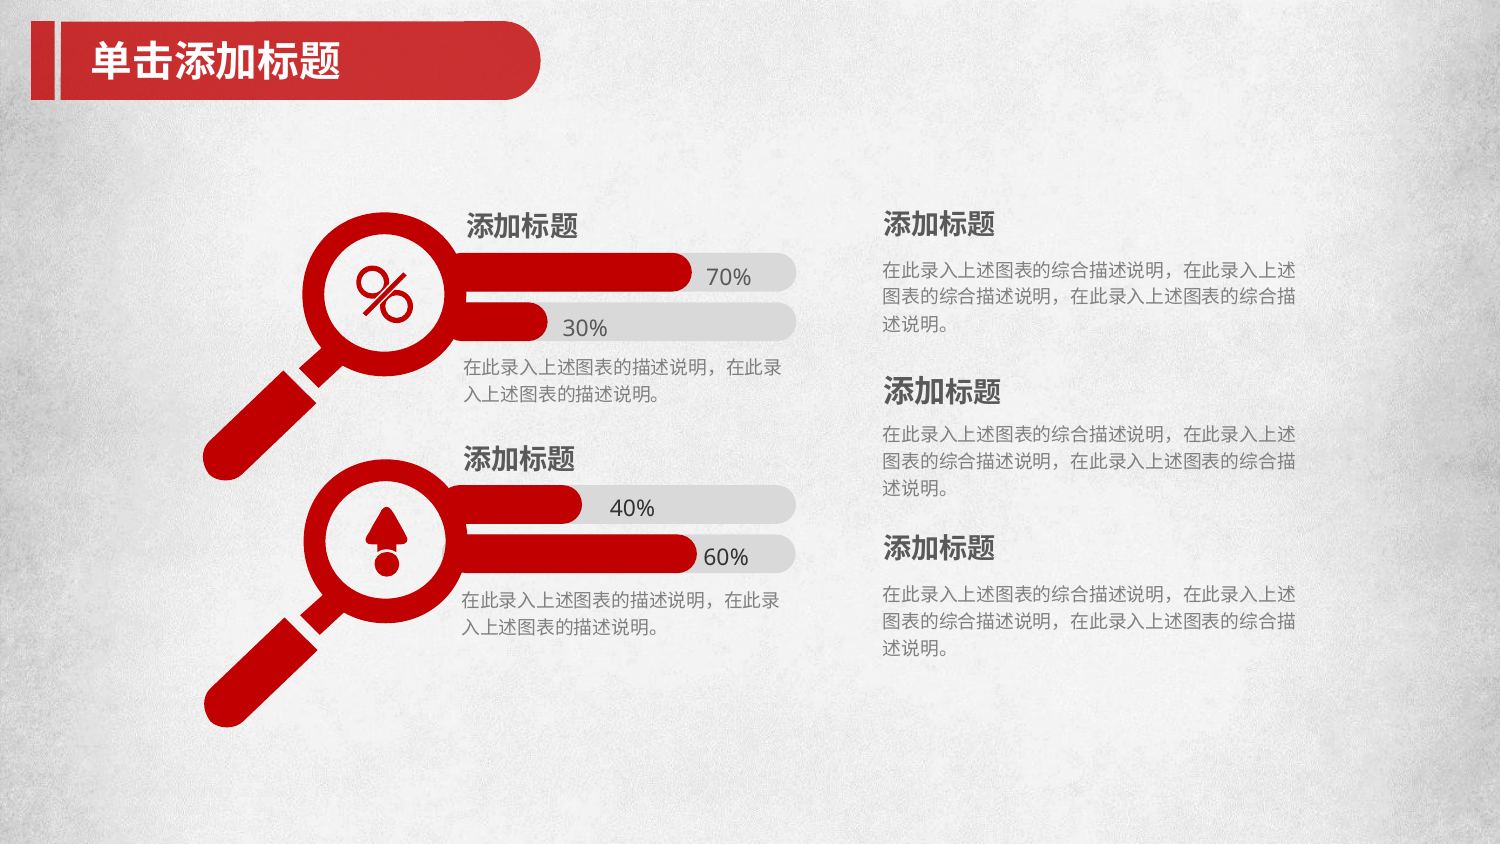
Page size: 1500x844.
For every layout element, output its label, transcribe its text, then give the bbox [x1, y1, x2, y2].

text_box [201, 459, 468, 730]
text_box 在此录入上述图表的描述说明，在此录入上述图表的描述说明。 [468, 579, 796, 644]
text_box 在此录入上述图表的综合描述说明，在此录入上述图表的综合描述说明，在此录入上述图表的综合描述说明。 [871, 248, 1317, 341]
text_box 在此录入上述图表的综合描述说明，在此录入上述图表的综合描述说明，在此录入上述图表的综合描述说明。 [871, 572, 1317, 665]
text_box [59, 20, 529, 101]
text_box 在此录入上述图表的描述说明，在此录入上述图表的描述说明。 [467, 345, 798, 411]
text_box 添加标题 [872, 200, 1007, 246]
text_box 添加标题 [454, 202, 590, 248]
picture [0, 0, 1500, 844]
text_box 添加标题 [467, 436, 588, 480]
text_box 在此录入上述图表的综合描述说明，在此录入上述图表的综合描述说明，在此录入上述图表的综合描述说明。 [871, 412, 1317, 506]
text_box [468, 529, 796, 579]
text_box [467, 300, 797, 349]
text_box 添加标题 [872, 524, 1007, 570]
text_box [468, 480, 797, 529]
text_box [200, 212, 467, 483]
text_box 添加标题 [872, 365, 1014, 412]
text_box [30, 20, 56, 101]
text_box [467, 249, 797, 299]
text_box 单击添加标题 [79, 29, 547, 91]
